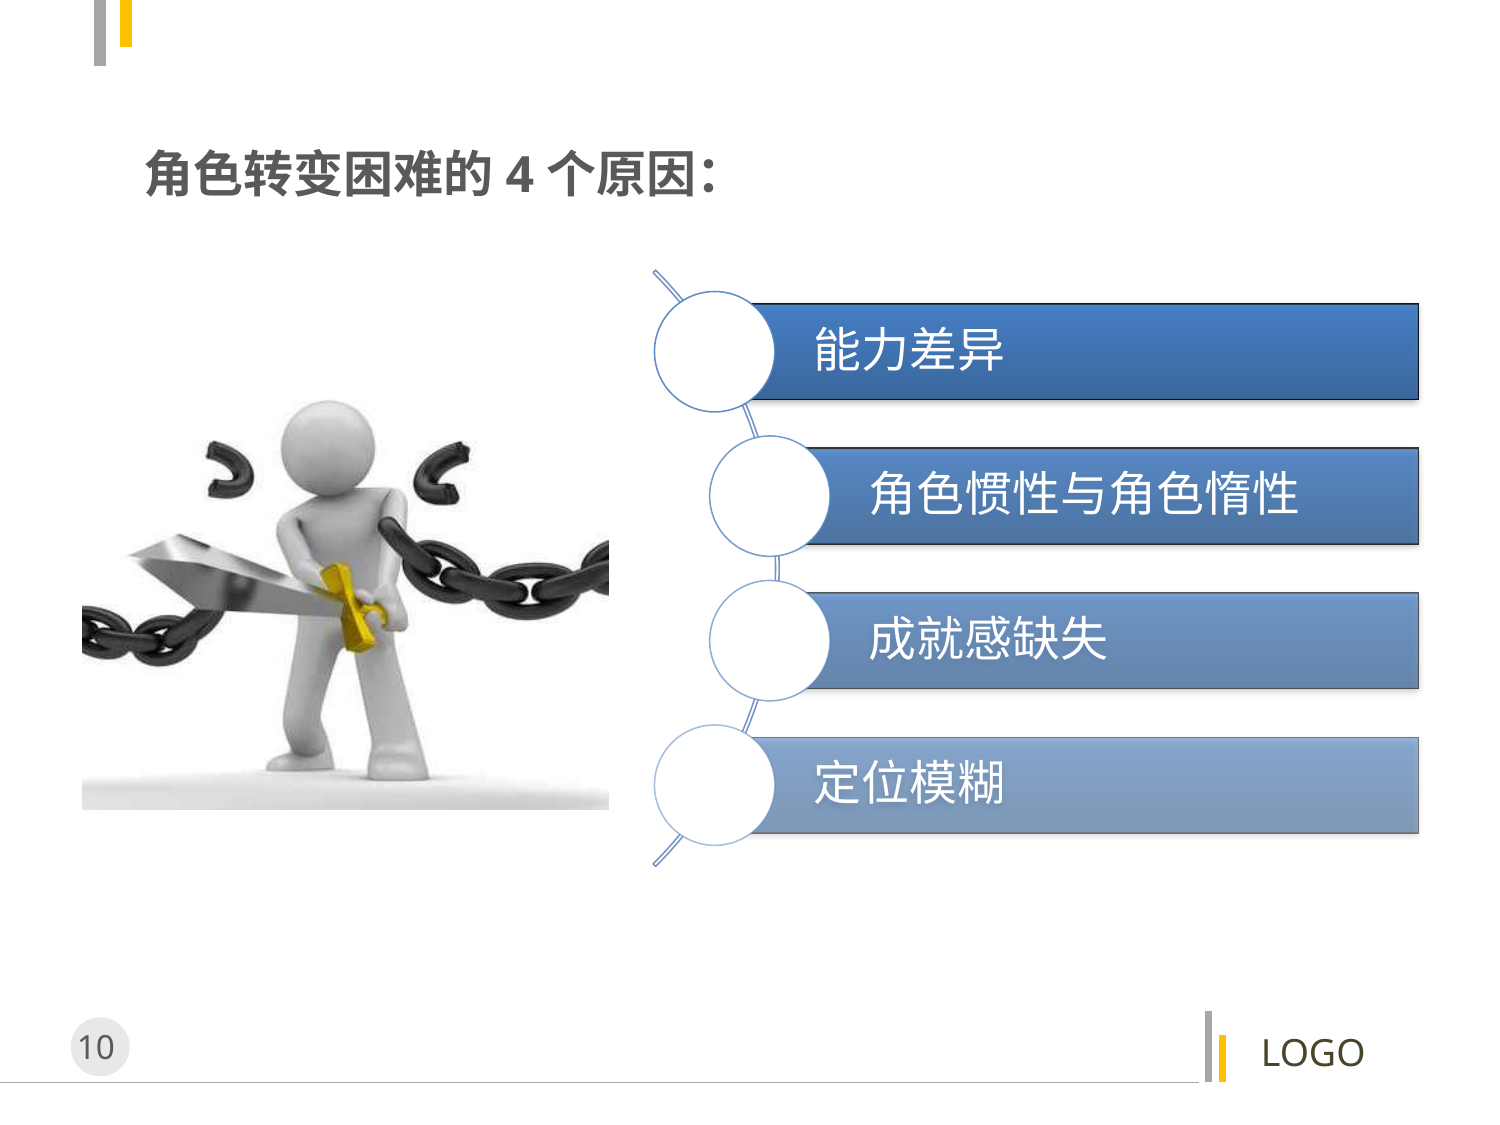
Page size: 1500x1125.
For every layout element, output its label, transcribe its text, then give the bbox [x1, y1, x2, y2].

text_box 角色转变困难的4个原因： [128, 105, 1114, 211]
picture [81, 349, 609, 811]
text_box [643, 255, 1428, 882]
